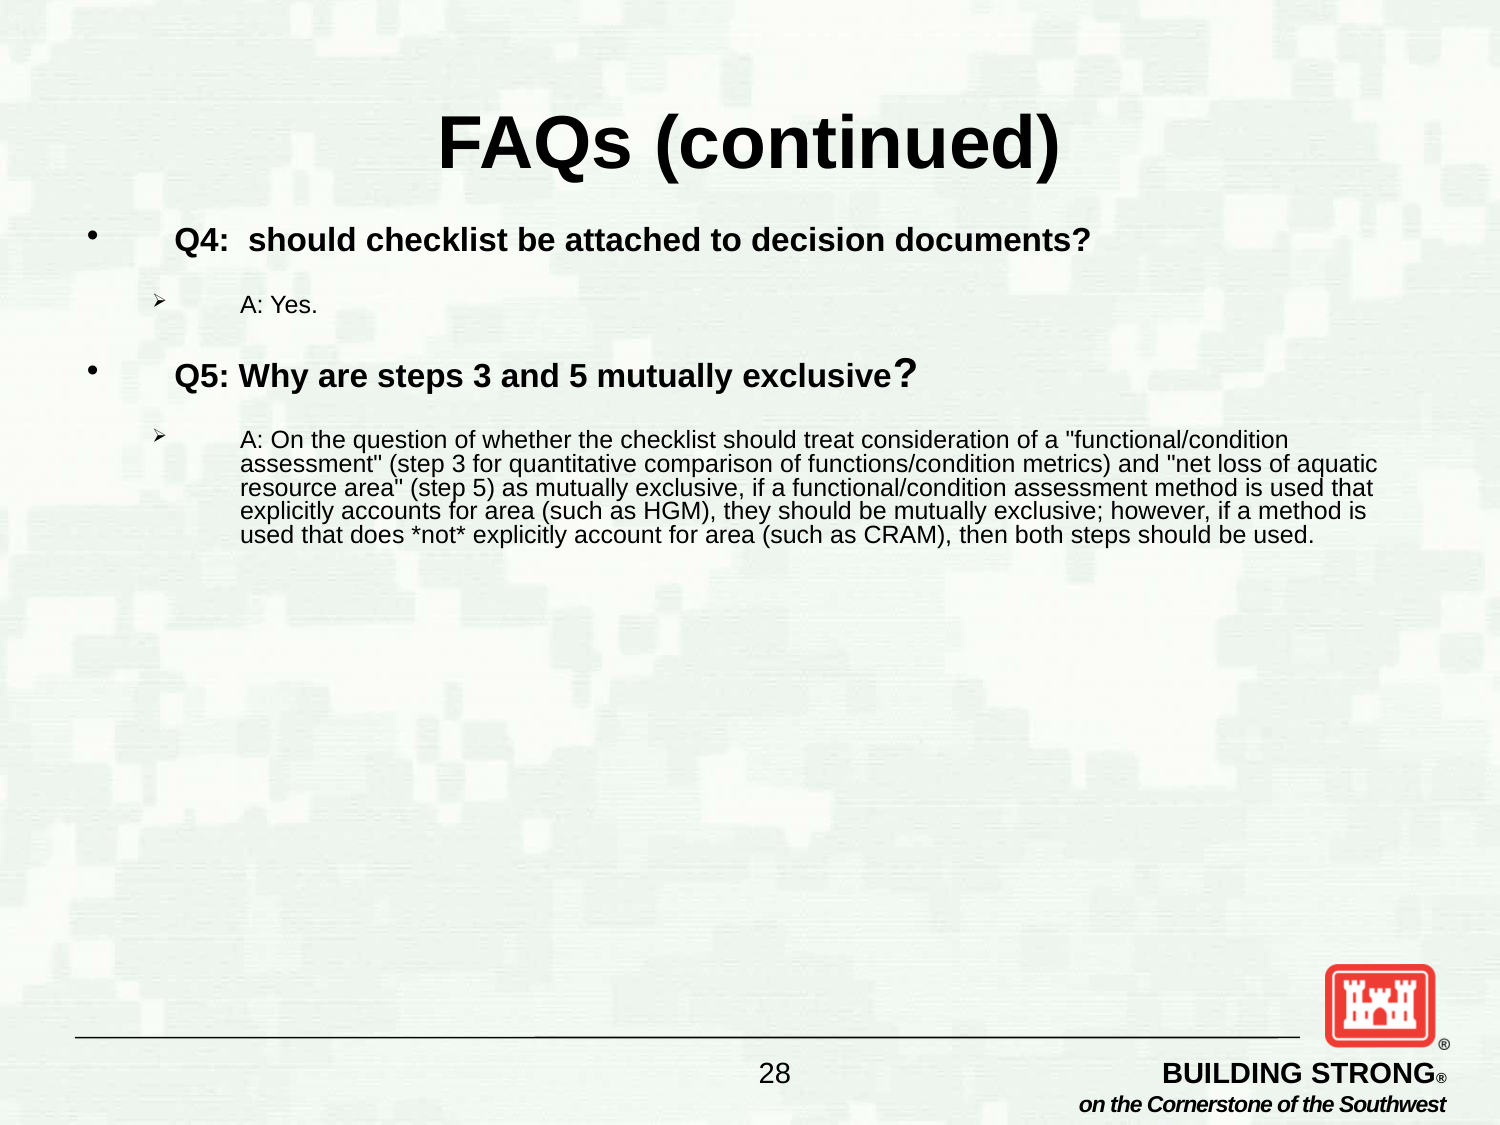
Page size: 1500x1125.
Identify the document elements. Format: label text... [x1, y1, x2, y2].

slide_number 28 [599, 1046, 951, 1125]
picture [0, 0, 1500, 1125]
title FAQs (continued) [74, 44, 1426, 233]
list Q4: should checklist be attached to decision documents? A: Yes. Q5: Why are steps 3 and 5 mutually exclusive? A: On the question of whether the checklist should treat consideration of a "functional/condition assessment" (step 3 for quantitative comparison of functions/condition metrics) and "net loss of aquatic resource area" (step 5) as mutually exclusive, if a functional/condition assessment method is used that explicitly accounts for area (such as HGM), they should be mutually exclusive; however, if a method is used that does *not* explicitly account for area (such as CRAM), then both steps should be used. [62, 212, 1413, 1013]
